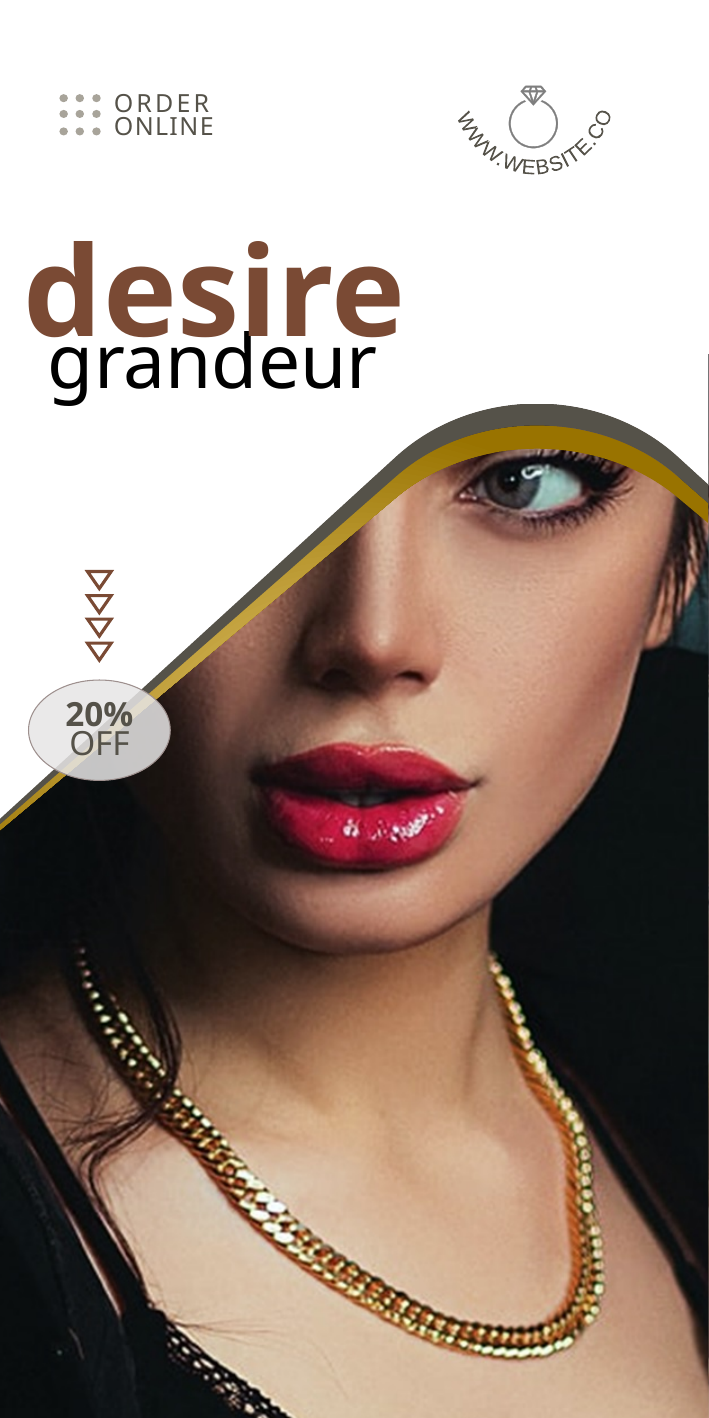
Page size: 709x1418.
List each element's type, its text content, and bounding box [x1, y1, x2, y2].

picture [489, 72, 578, 162]
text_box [59, 94, 101, 136]
text_box ORDER ONLINE [99, 87, 229, 148]
picture [0, 354, 709, 1418]
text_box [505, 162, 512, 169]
text_box desire [9, 204, 421, 354]
text_box [0, 0, 709, 354]
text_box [87, 571, 112, 661]
